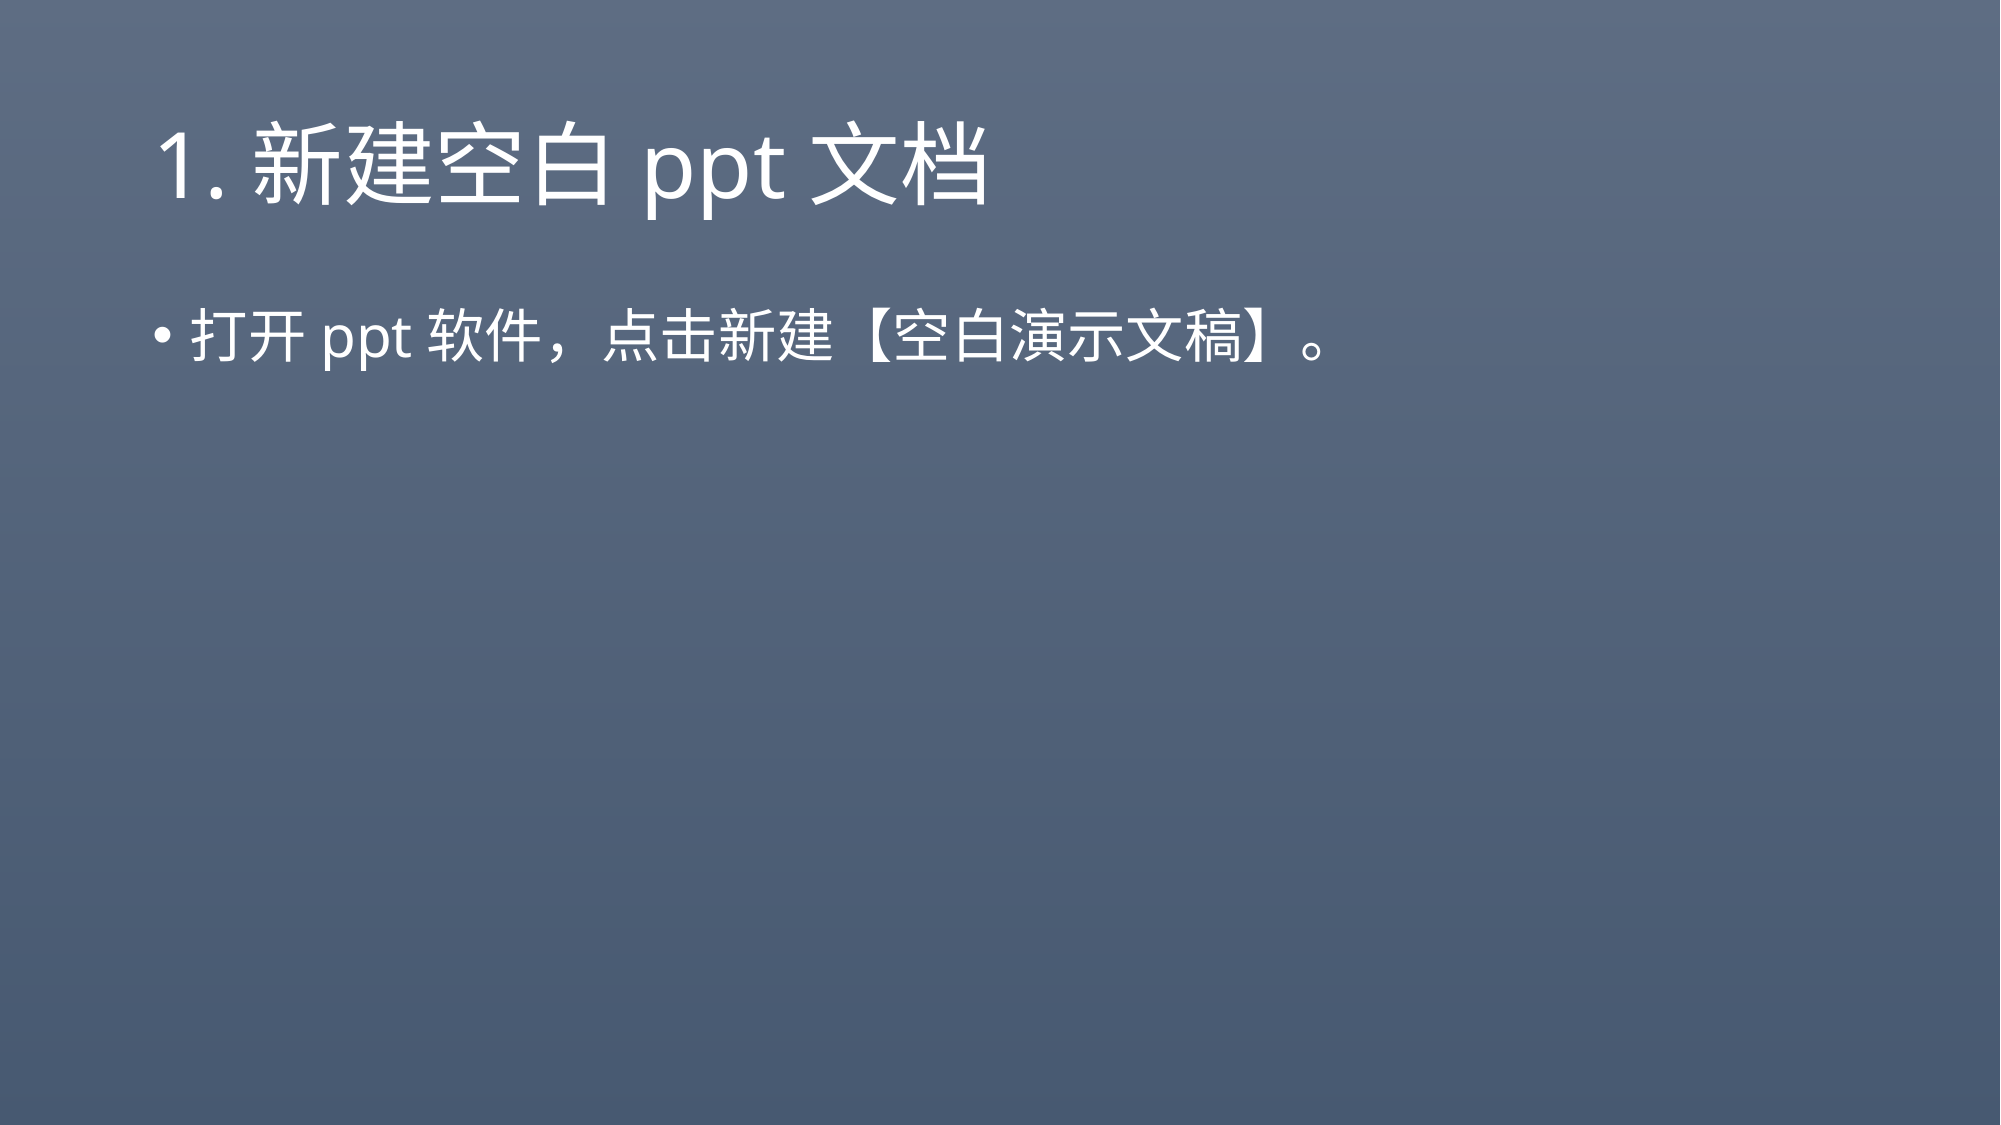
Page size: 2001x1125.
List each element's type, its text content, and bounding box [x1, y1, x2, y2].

list 打开ppt软件，点击新建【空白演示文稿】。 [137, 299, 1863, 1014]
title 1.新建空白ppt文档 [137, 59, 1863, 278]
